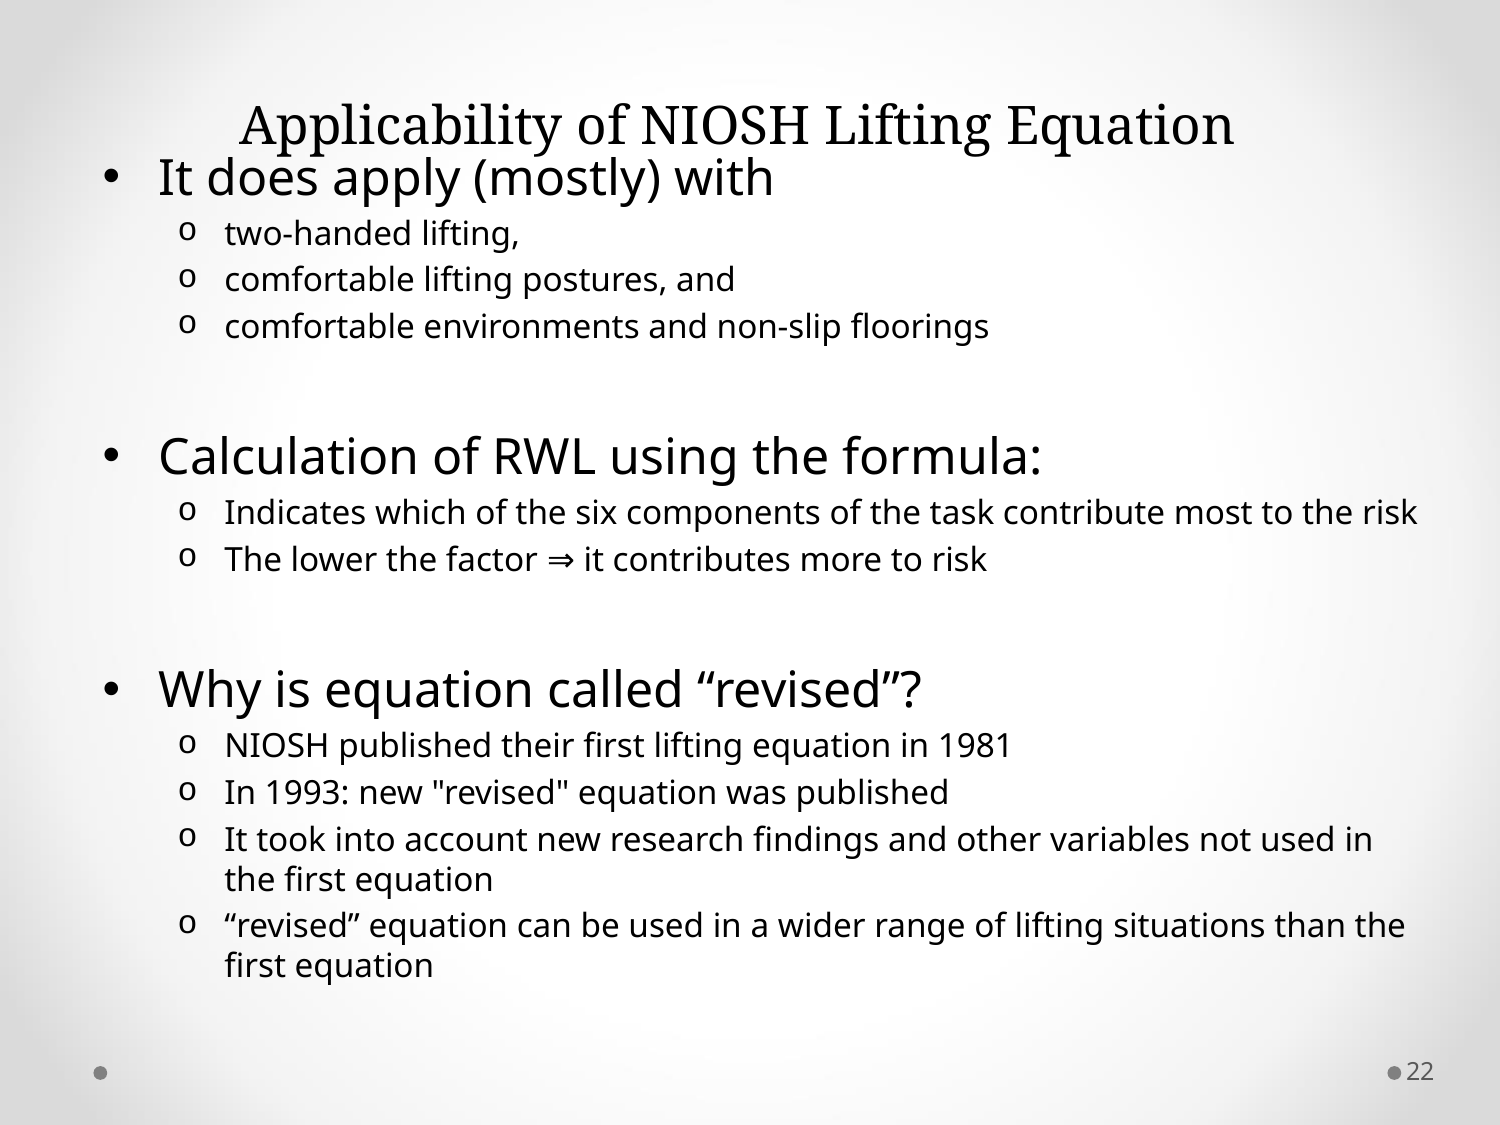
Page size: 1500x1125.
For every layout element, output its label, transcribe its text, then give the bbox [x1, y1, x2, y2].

picture [0, 0, 1500, 1125]
title Applicability of NIOSH Lifting Equation [62, 62, 1413, 163]
slide_number 22 [1401, 1042, 1494, 1103]
list It does apply (mostly) with two-handed lifting, comfortable lifting postures, and comfortable environments and non-slip floorings Calculation of RWL using the formula: Indicates which of the six components of the task contribute most to the risk The lower the factor ⇒ it contributes more to risk Why is equation called “revised”? NIOSH published their first lifting equation in 1981 In 1993: new "revised" equation was published It took into account new research findings and other variables not used in the first equation “revised” equation can be used in a wider range of lifting situations than the first equation [87, 137, 1438, 1113]
